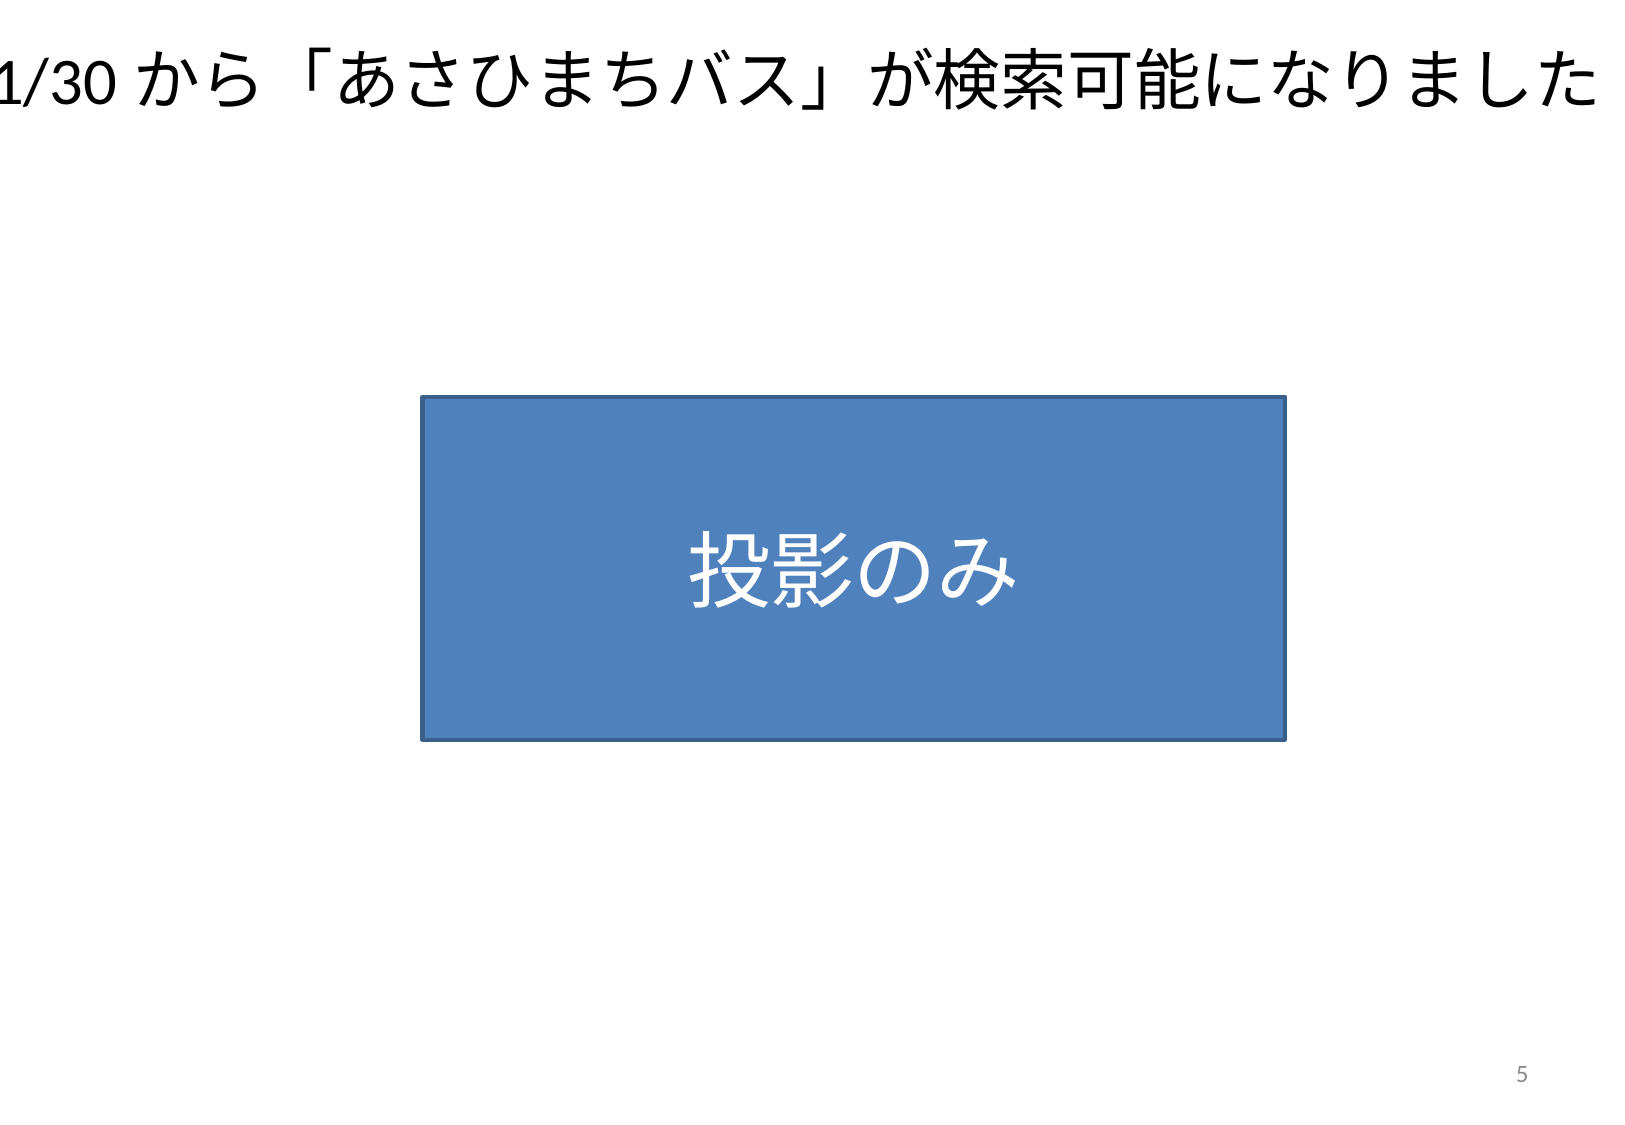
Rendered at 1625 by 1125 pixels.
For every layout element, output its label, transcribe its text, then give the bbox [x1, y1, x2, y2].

text_box 投影のみ [420, 395, 1287, 742]
slide_number 5 [1164, 1042, 1544, 1103]
text_box 1/30から「あさひまちバス」が検索可能になりました！ [0, 30, 1625, 126]
